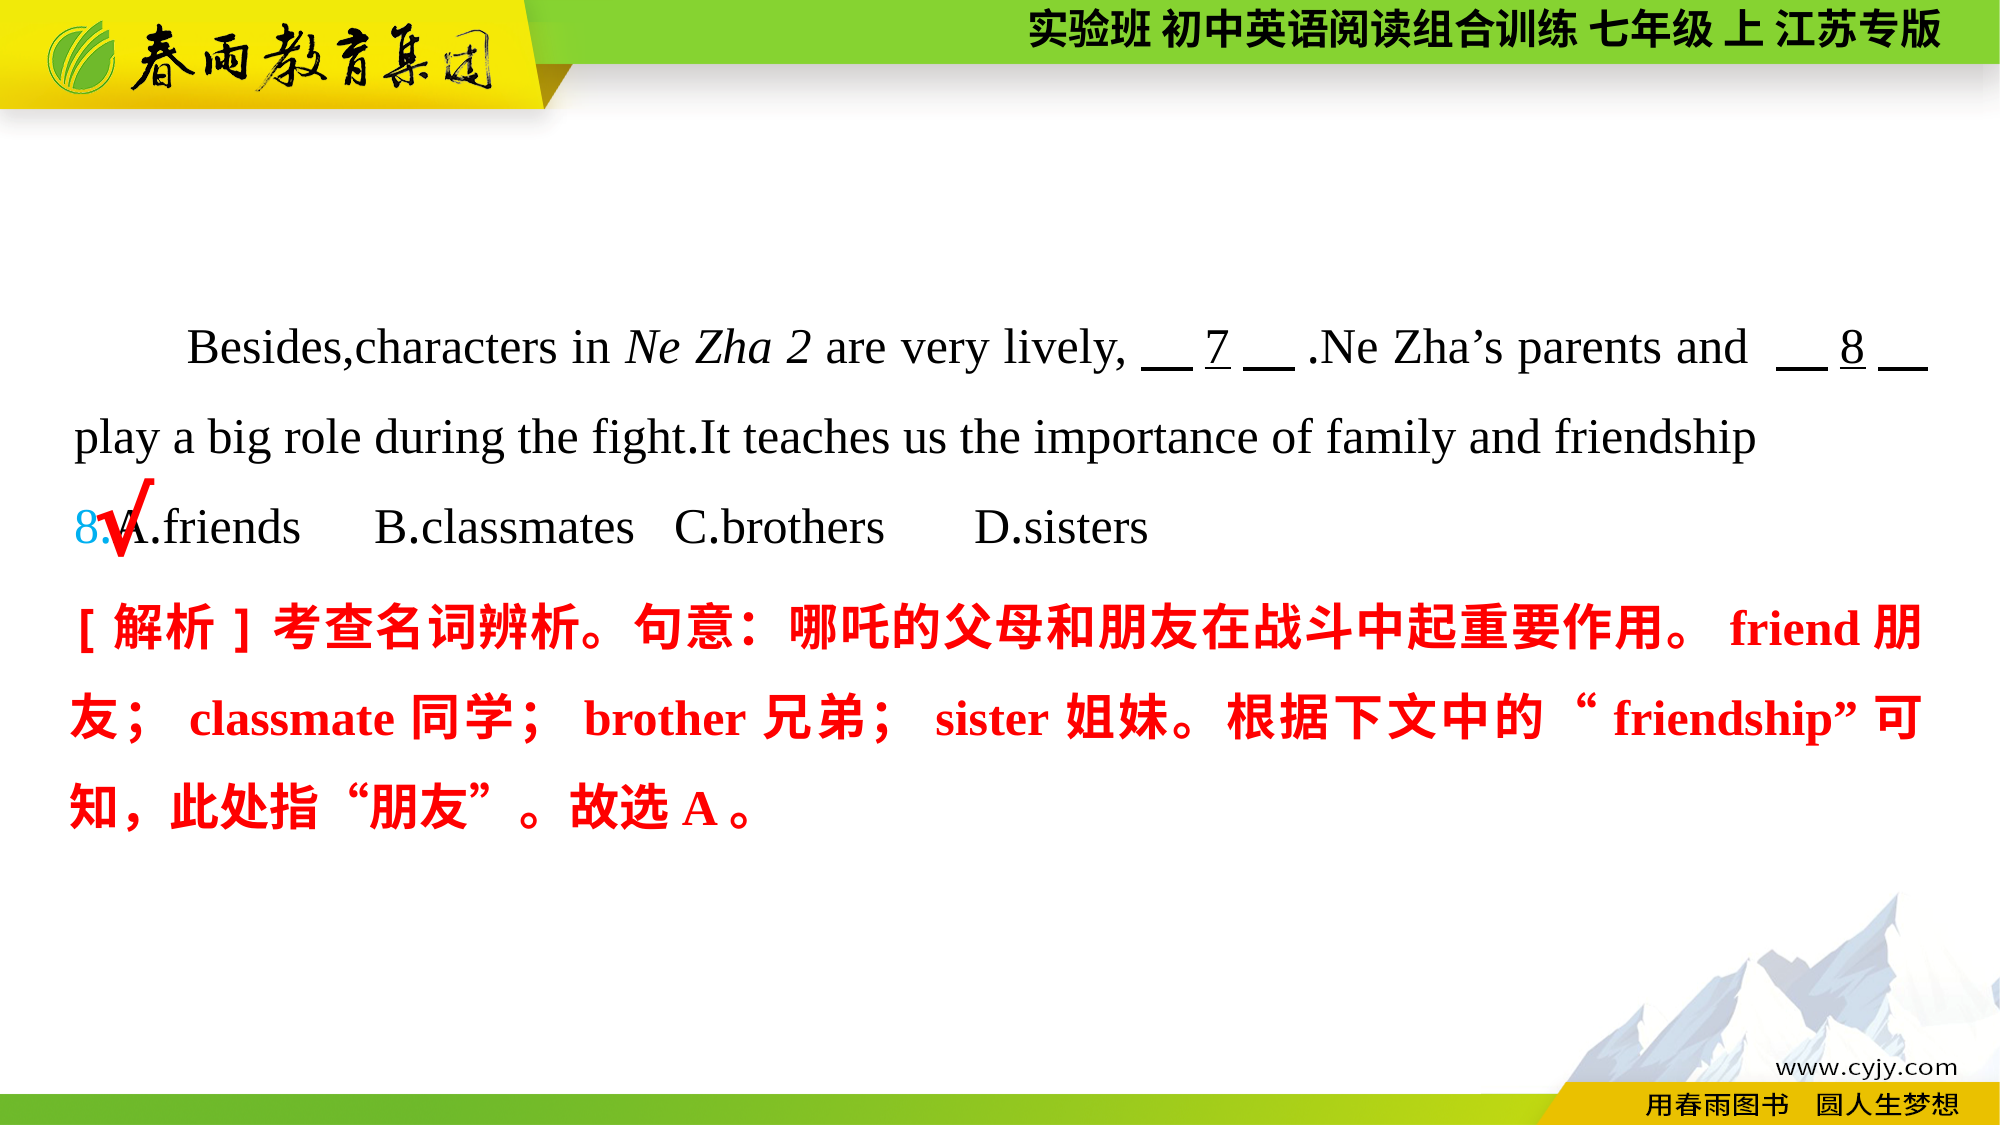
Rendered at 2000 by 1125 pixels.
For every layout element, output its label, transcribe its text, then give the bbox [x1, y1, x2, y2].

text_box √ [78, 456, 177, 557]
picture [0, 0, 2000, 1125]
list Besides,characters in Ne Zha 2 are very lively, 7 .Ne Zha’s parents and 8 play a big role during the fight.It teaches us the importance of family and friendship 8.A.friends B.classmates C.brothers D.sisters [59, 275, 1944, 553]
text_box [解析]考查名词辨析。句意：哪吒的父母和朋友在战斗中起重要作用。friend朋友；classmate同学；brother兄弟；sister姐妹。根据下文中的“friendship”可知，此处指“朋友”。故选A。 [54, 557, 1939, 843]
